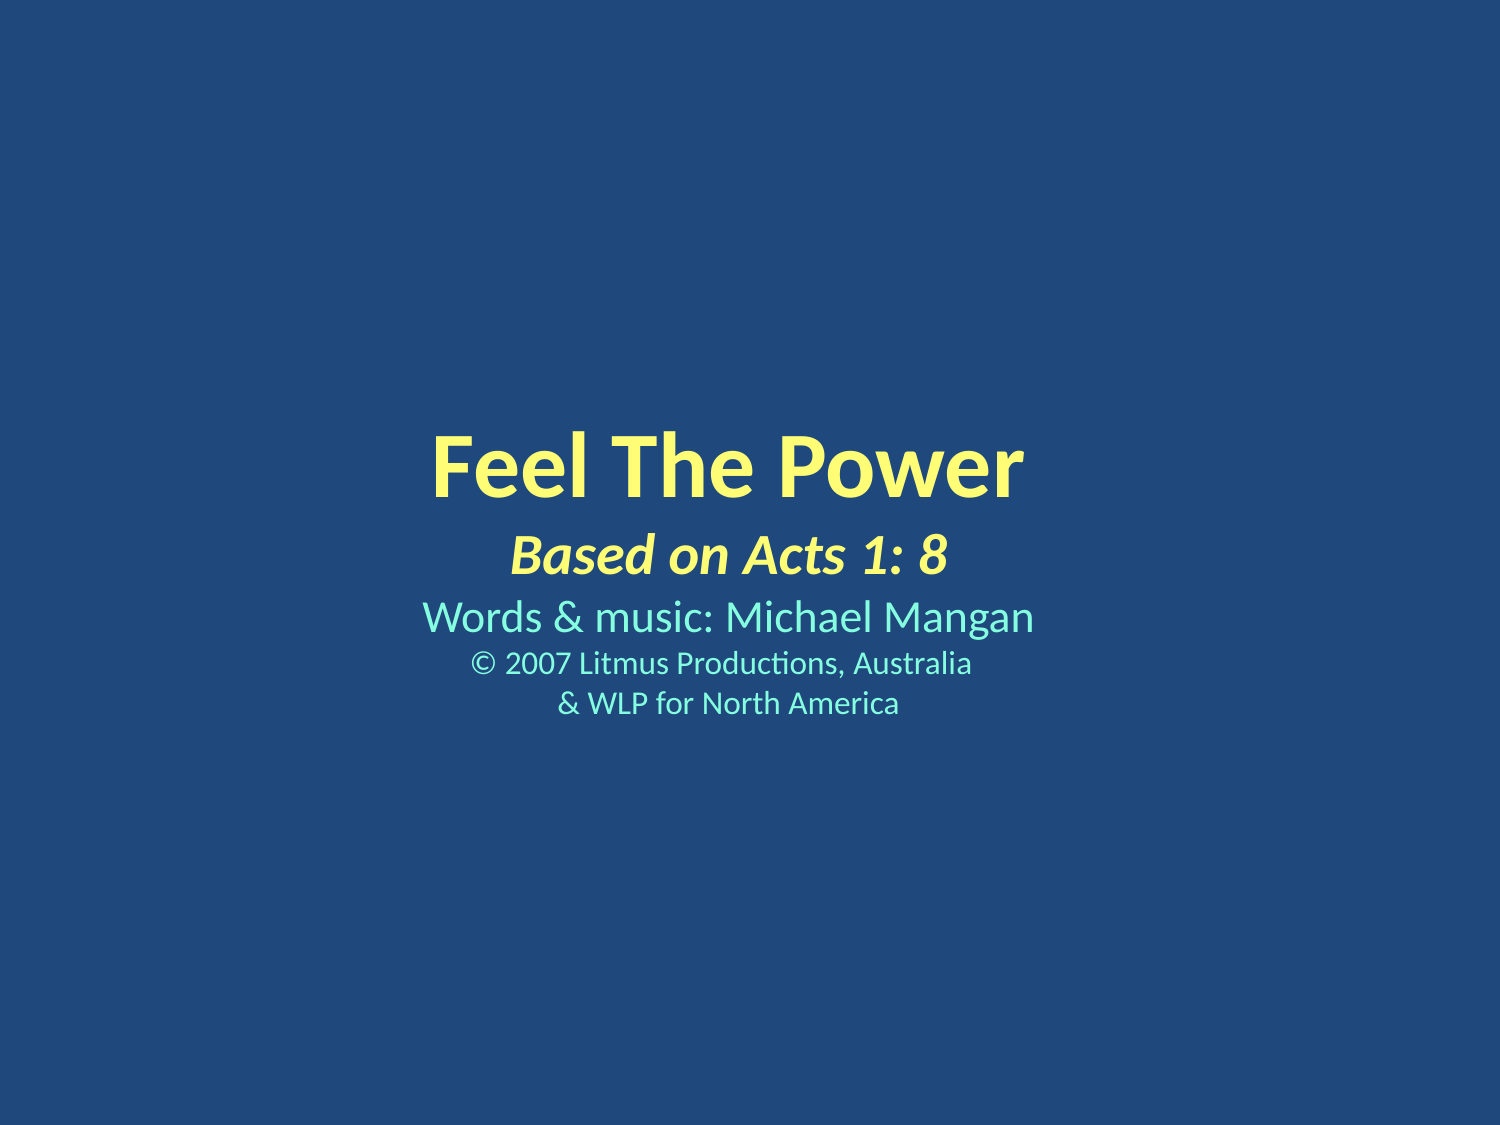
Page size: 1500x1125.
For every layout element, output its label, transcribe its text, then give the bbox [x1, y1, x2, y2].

text_box Feel The Power Based on Acts 1: 8 Words & music: Michael Mangan © 2007 Litmus Productions, Australia & WLP for North America [41, 403, 1417, 722]
